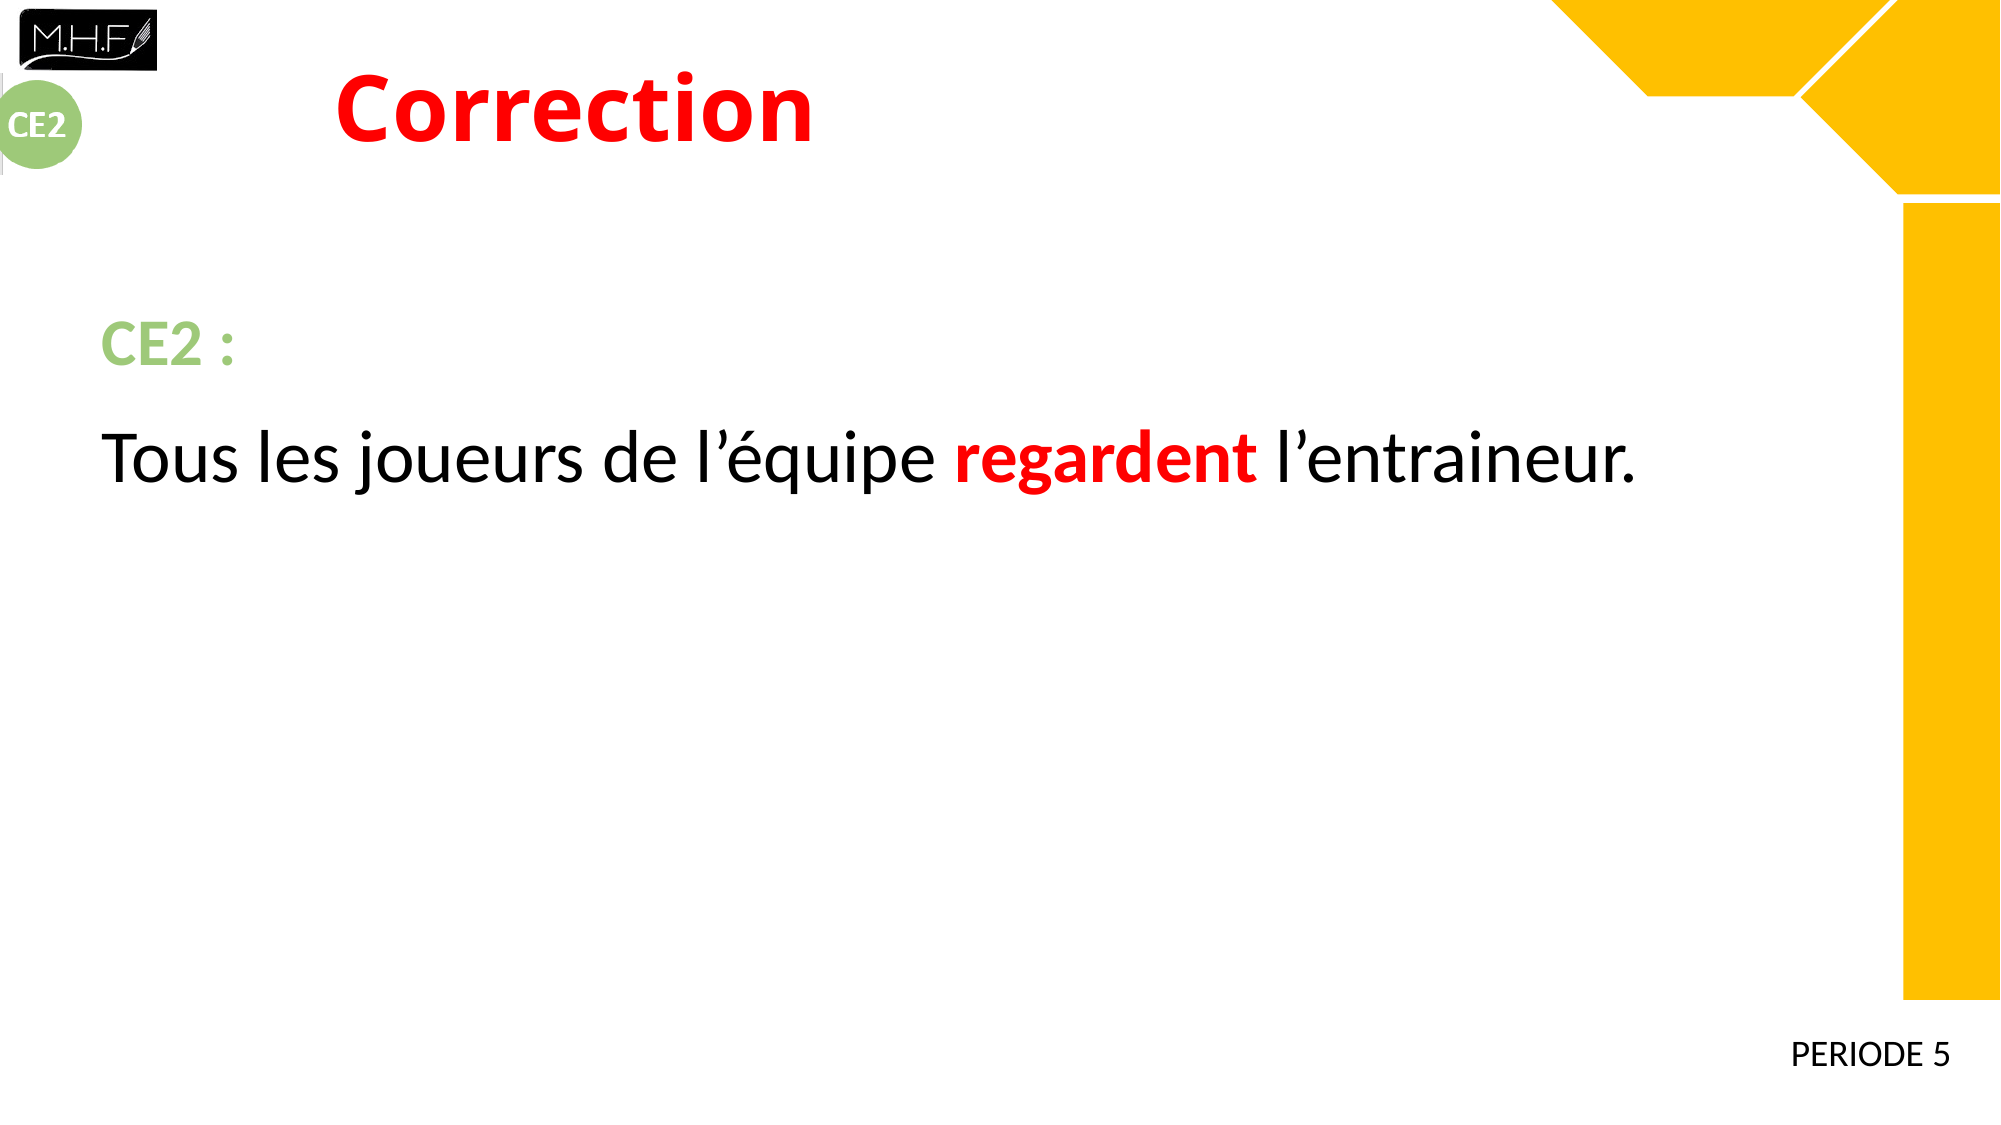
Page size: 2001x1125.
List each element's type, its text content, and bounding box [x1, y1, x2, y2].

title Correction [318, 3, 1865, 221]
text_box [1549, 0, 1892, 98]
text_box [1902, 202, 2000, 1001]
picture [0, 7, 157, 175]
list CE2 : Tous les joueurs de l’équipe regardent l’entraineur. [86, 300, 1748, 1015]
text_box [1799, 0, 2000, 196]
text_box PERIODE 5 [1362, 1021, 1967, 1125]
